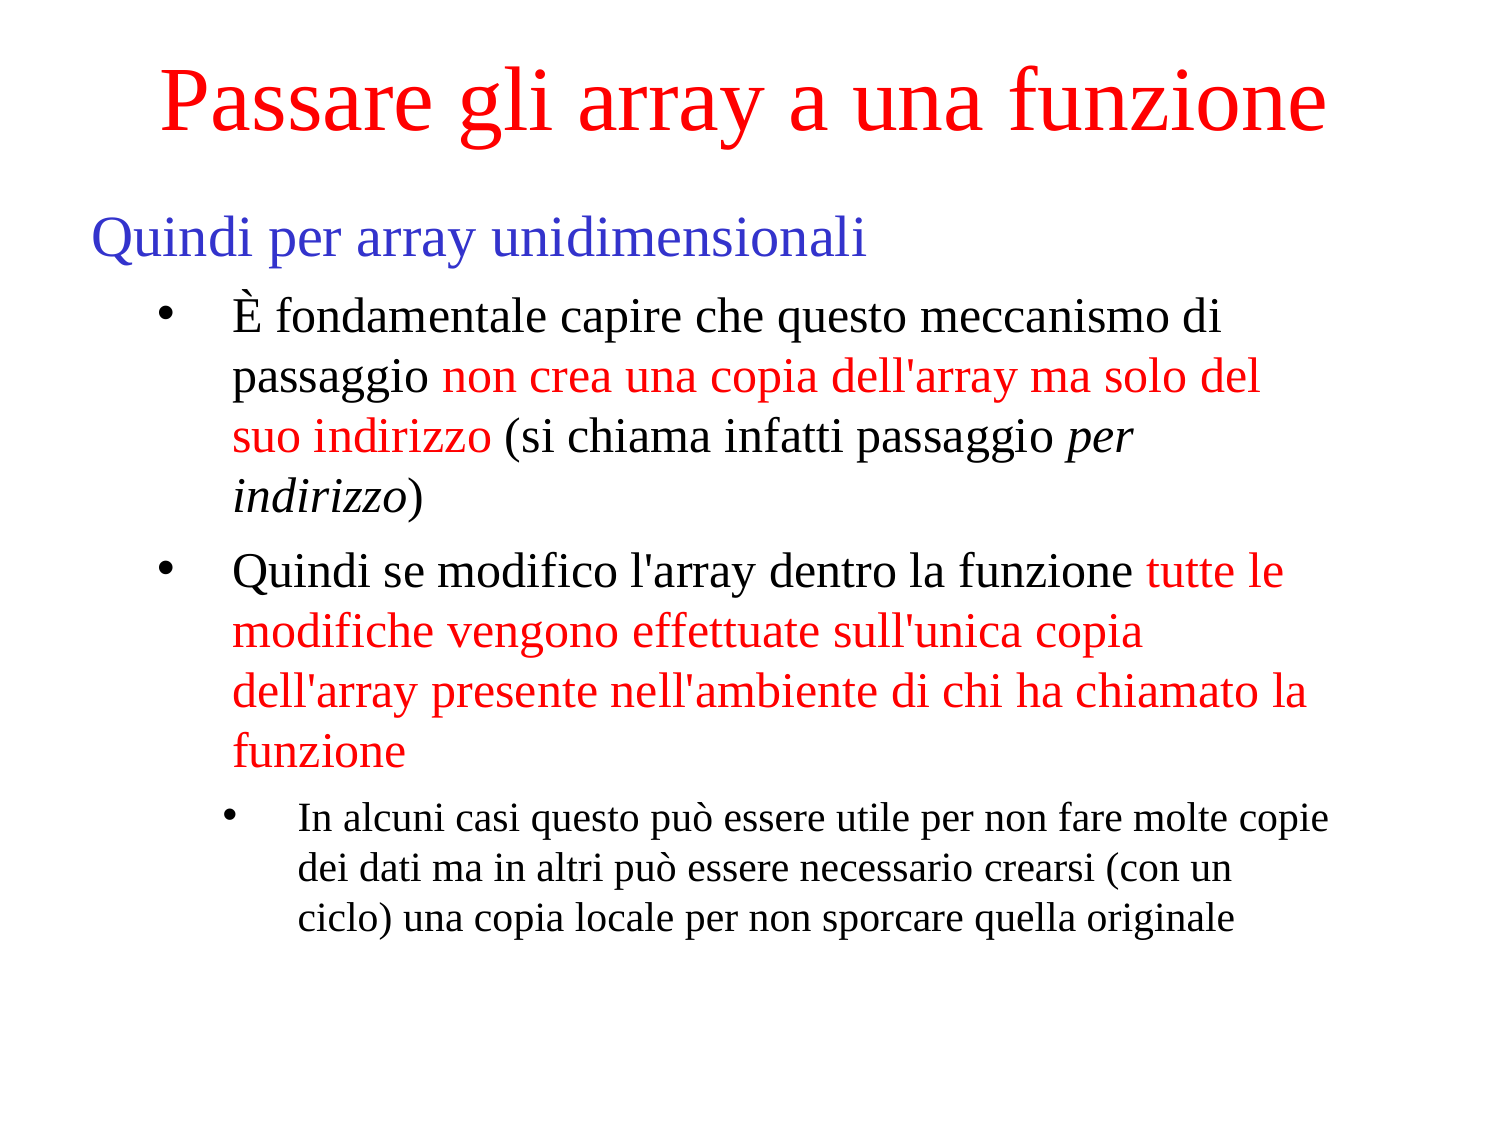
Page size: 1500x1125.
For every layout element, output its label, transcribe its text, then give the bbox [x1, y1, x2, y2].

list Quindi per array unidimensionali È fondamentale capire che questo meccanismo di passaggio non crea una copia dell'array ma solo del suo indirizzo (si chiama infatti passaggio per indirizzo) Quindi se modifico l'array dentro la funzione tutte le modifiche vengono effettuate sull'unica copia dell'array presente nell'ambiente di chi ha chiamato la funzione In alcuni casi questo può essere utile per non fare molte copie dei dati ma in altri può essere necessario crearsi (con un ciclo) una copia locale per non sporcare quella originale [76, 190, 1352, 1024]
title Passare gli array a una funzione [107, 0, 1383, 188]
